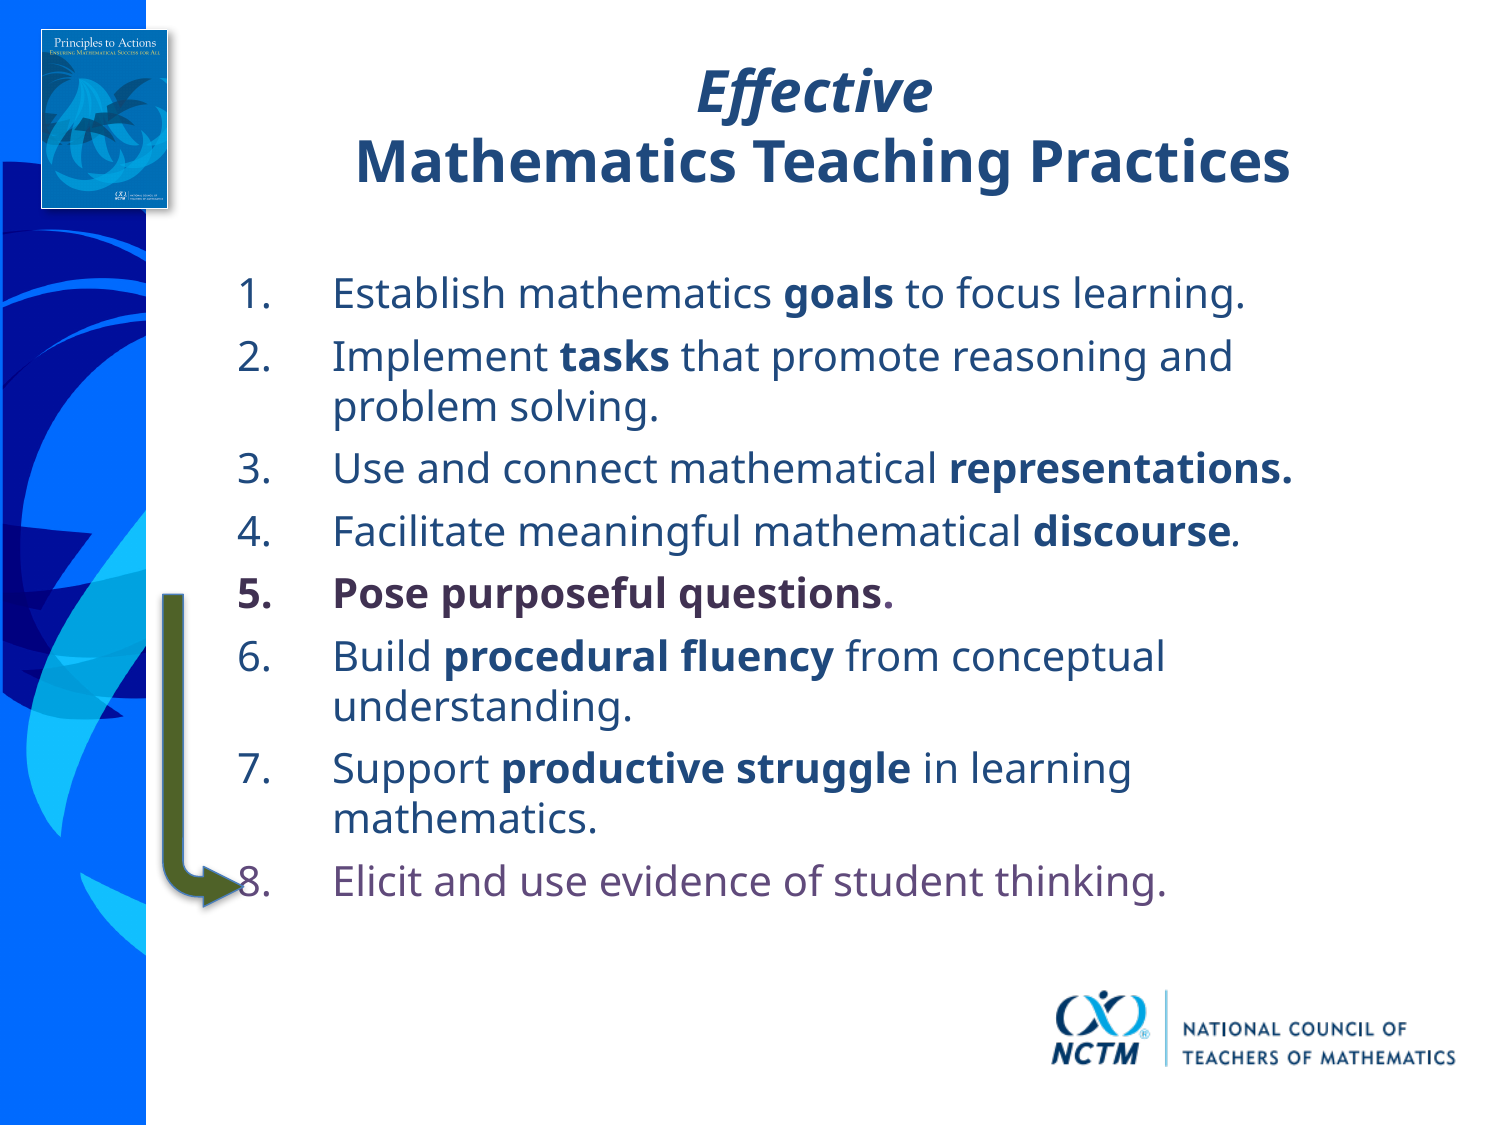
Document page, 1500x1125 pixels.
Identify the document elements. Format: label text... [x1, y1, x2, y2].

text_box [162, 593, 245, 908]
picture [1034, 969, 1474, 1085]
picture [0, 0, 168, 1125]
text_box Establish mathematics goals to focus learning. Implement tasks that promote reasoning and problem solving. Use and connect mathematical representations. Facilitate meaningful mathematical discourse. Pose purposeful questions. Build procedural fluency from conceptual understanding. Support productive struggle in learning mathematics. Elicit and use evidence of student thinking. [203, 259, 1399, 947]
text_box Effective Mathematics Teaching Practices [170, 29, 1500, 218]
